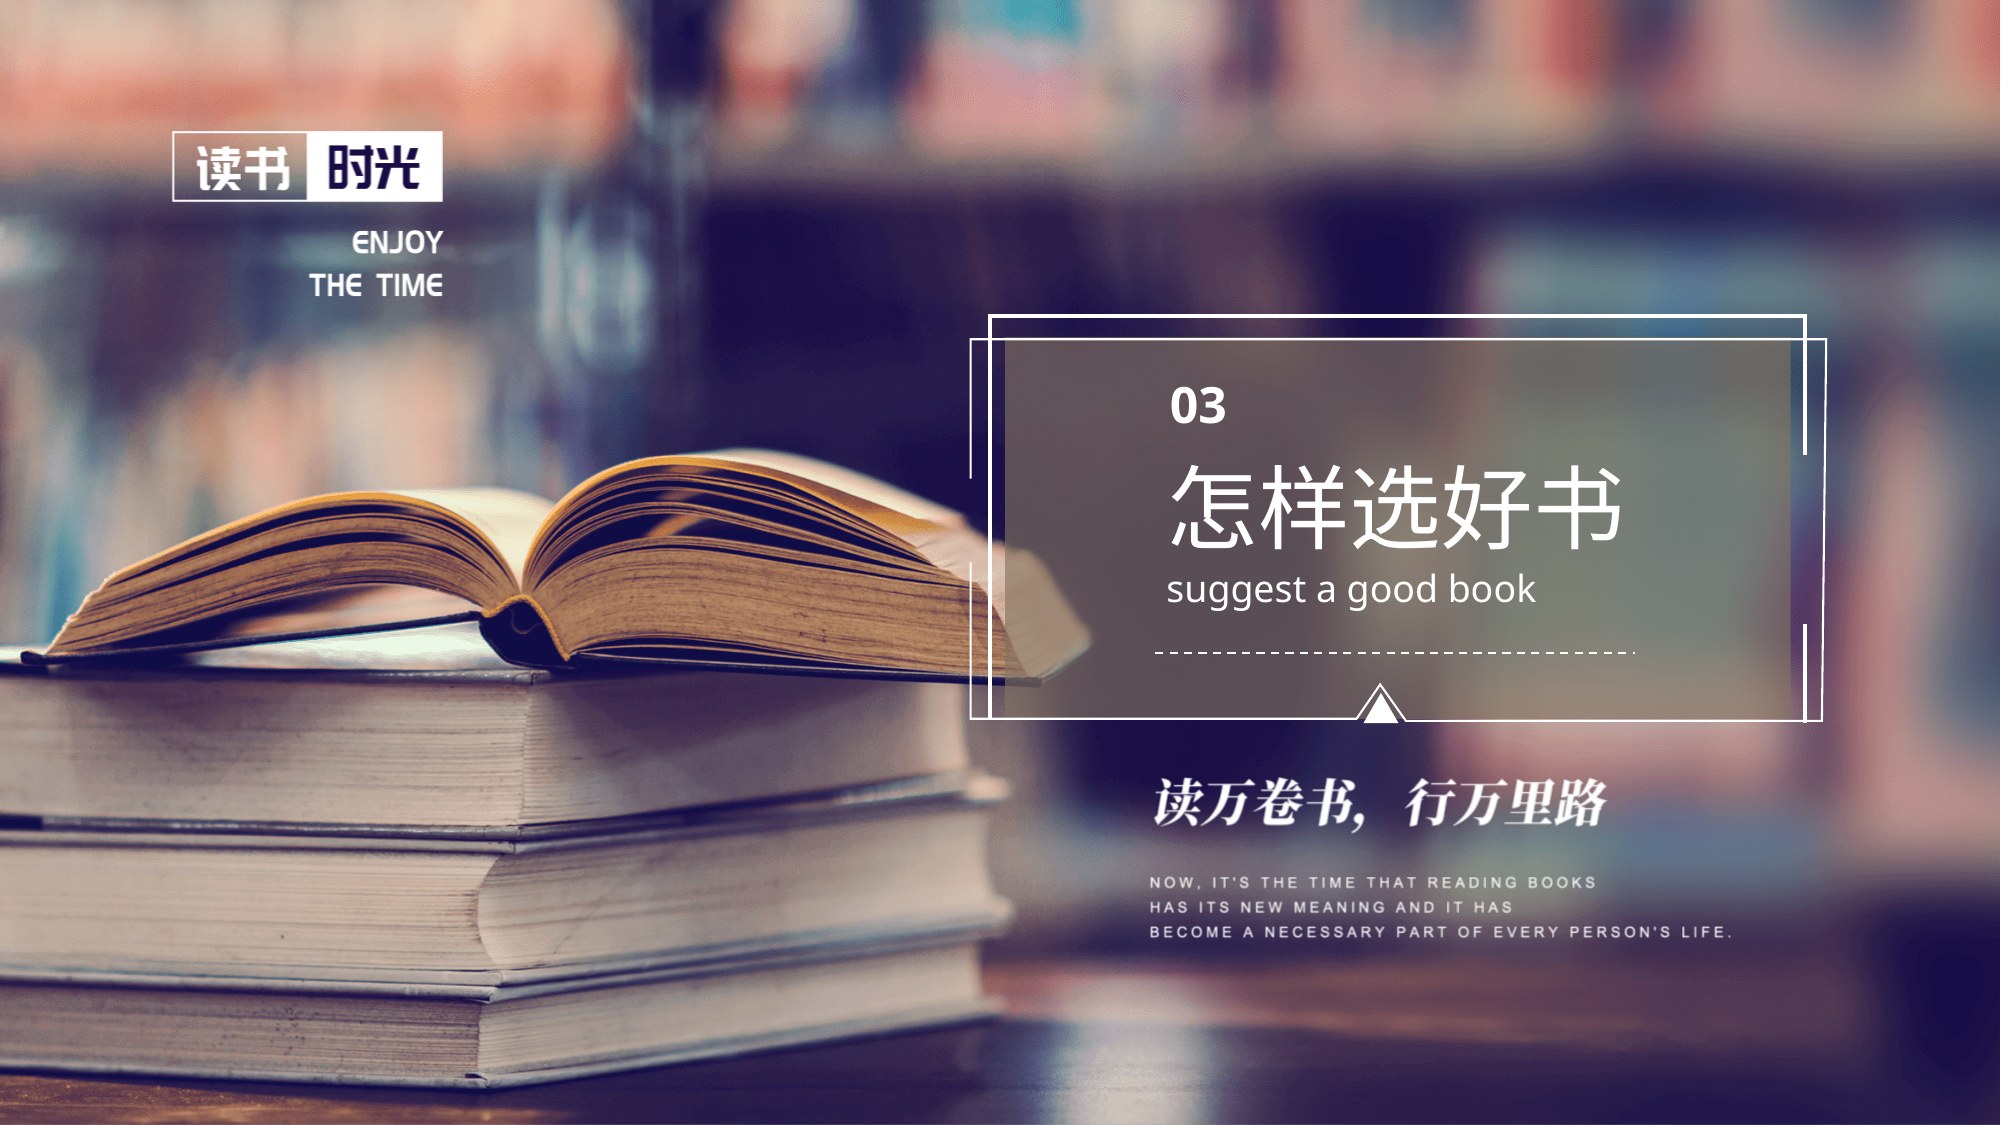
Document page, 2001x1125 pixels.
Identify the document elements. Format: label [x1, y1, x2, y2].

text_box [970, 315, 1827, 724]
text_box [1151, 443, 1652, 653]
picture [0, 0, 2000, 1125]
